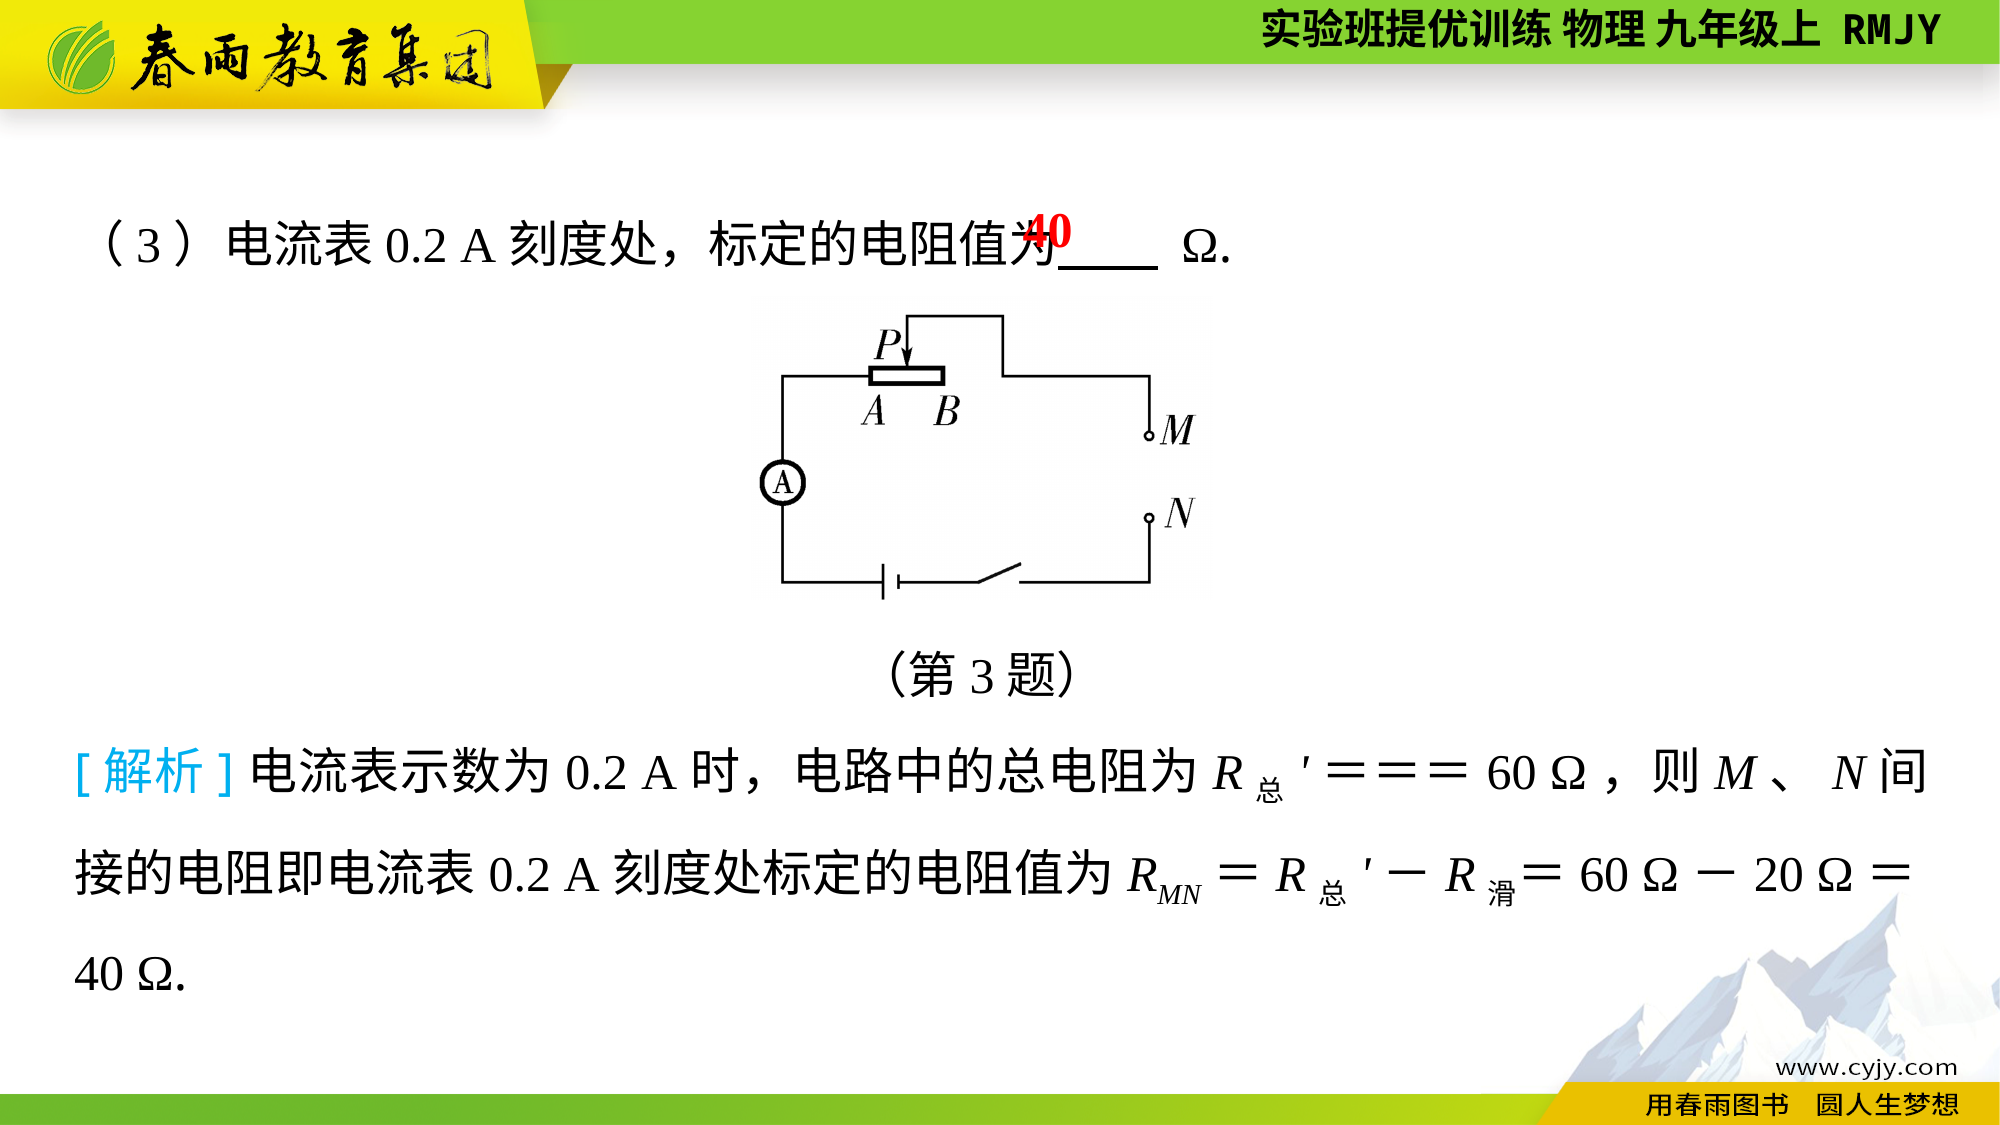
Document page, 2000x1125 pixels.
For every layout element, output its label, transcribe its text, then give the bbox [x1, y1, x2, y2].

text_box 40 [1007, 189, 1150, 265]
picture [0, 0, 2000, 1125]
list （3）电流表0.2 A刻度处，标定的电阻值为 Ω. [59, 174, 1944, 270]
text_box （第3题） [842, 607, 1122, 711]
